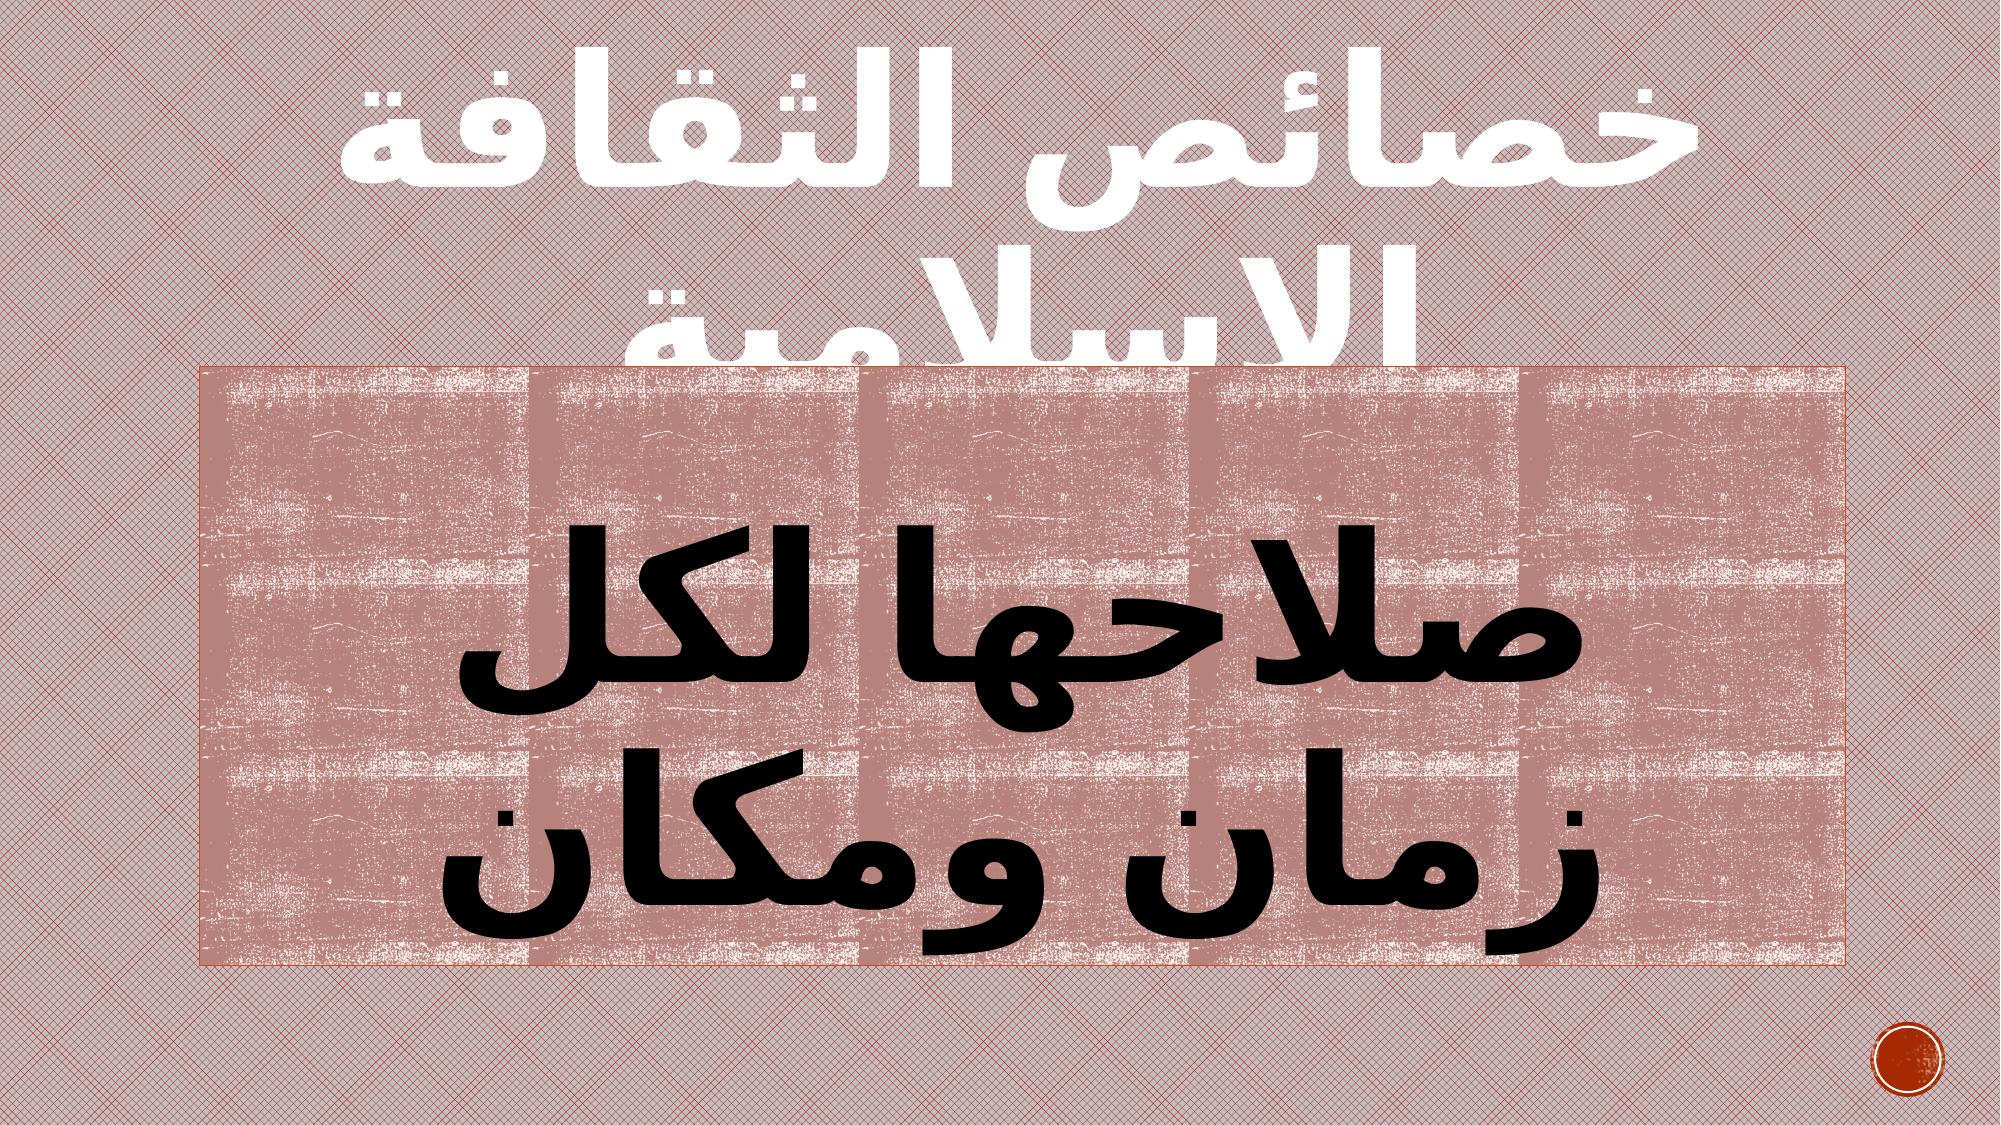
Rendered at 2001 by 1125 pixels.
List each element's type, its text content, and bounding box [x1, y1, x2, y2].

list صلاحها لكل زمان ومكان [199, 366, 1846, 966]
title خصائص الثقافة الإسلامية [232, 44, 1813, 366]
